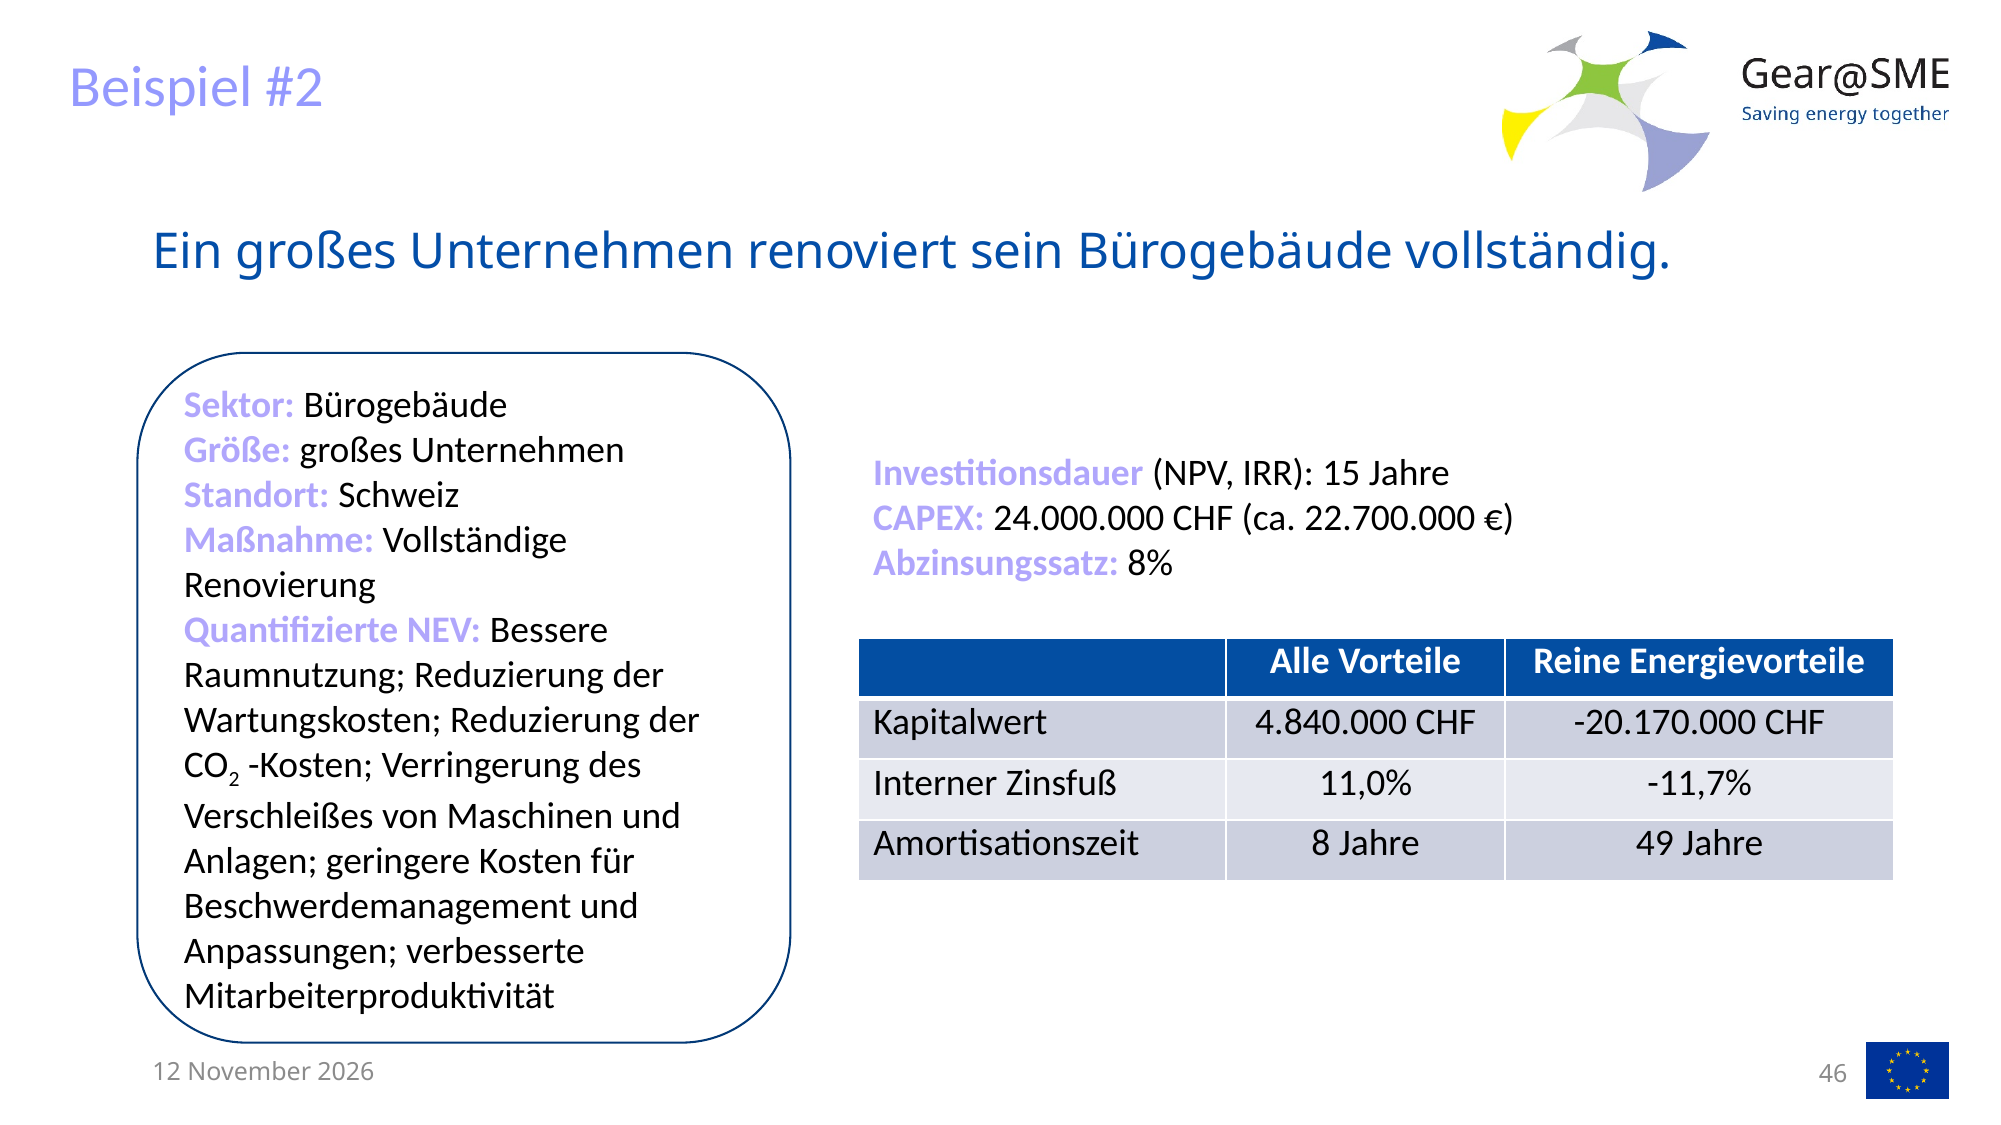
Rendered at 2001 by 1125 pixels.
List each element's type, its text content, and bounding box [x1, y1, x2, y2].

table_cell 11,0% [1227, 760, 1504, 819]
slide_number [137, 1042, 588, 1103]
table_cell -11,7% [1506, 760, 1893, 819]
table_cell 8 Jahre [1227, 821, 1504, 880]
slide_number 46 [1412, 1044, 1863, 1104]
table_cell Interner Zinsfuß [859, 760, 1225, 819]
table_cell 4.840.000 CHF [1227, 701, 1504, 758]
title Ein großes Unternehmen renoviert sein Bürogebäude vollständig. [137, 205, 1863, 300]
table_cell 49 Jahre [1506, 821, 1893, 880]
text_box Investitionsdauer (NPV, IRR): 15 Jahre CAPEX: 24.000.000 CHF (ca. 22.700.000 €) Abzinsungssatz: 8% [858, 440, 1859, 591]
table_header Alle Vorteile [1227, 639, 1504, 696]
picture [1502, 31, 1949, 192]
table_header [859, 639, 1225, 696]
table_cell -20.170.000 CHF [1506, 701, 1893, 758]
text_box Beispiel #2 [55, 40, 353, 126]
table_cell Kapitalwert [859, 701, 1225, 758]
text_box Sektor: Bürogebäude Größe: großes Unternehmen Standort: Schweiz Maßnahme: Vollständige Renovierung Quantifizierte NEV: Bessere Raumnutzung; Reduzierung der Wartungskosten; Reduzierung der CO2 -Kosten; Verringerung des Verschleißes von Maschinen und Anlagen; geringere Kosten für Beschwerdemanagement und Anpassungen; verbesserte Mitarbeiterproduktivität [136, 351, 792, 1044]
table_header Reine Energievorteile [1506, 639, 1893, 696]
picture [1866, 1042, 1949, 1099]
table_cell Amortisationszeit [859, 821, 1225, 880]
